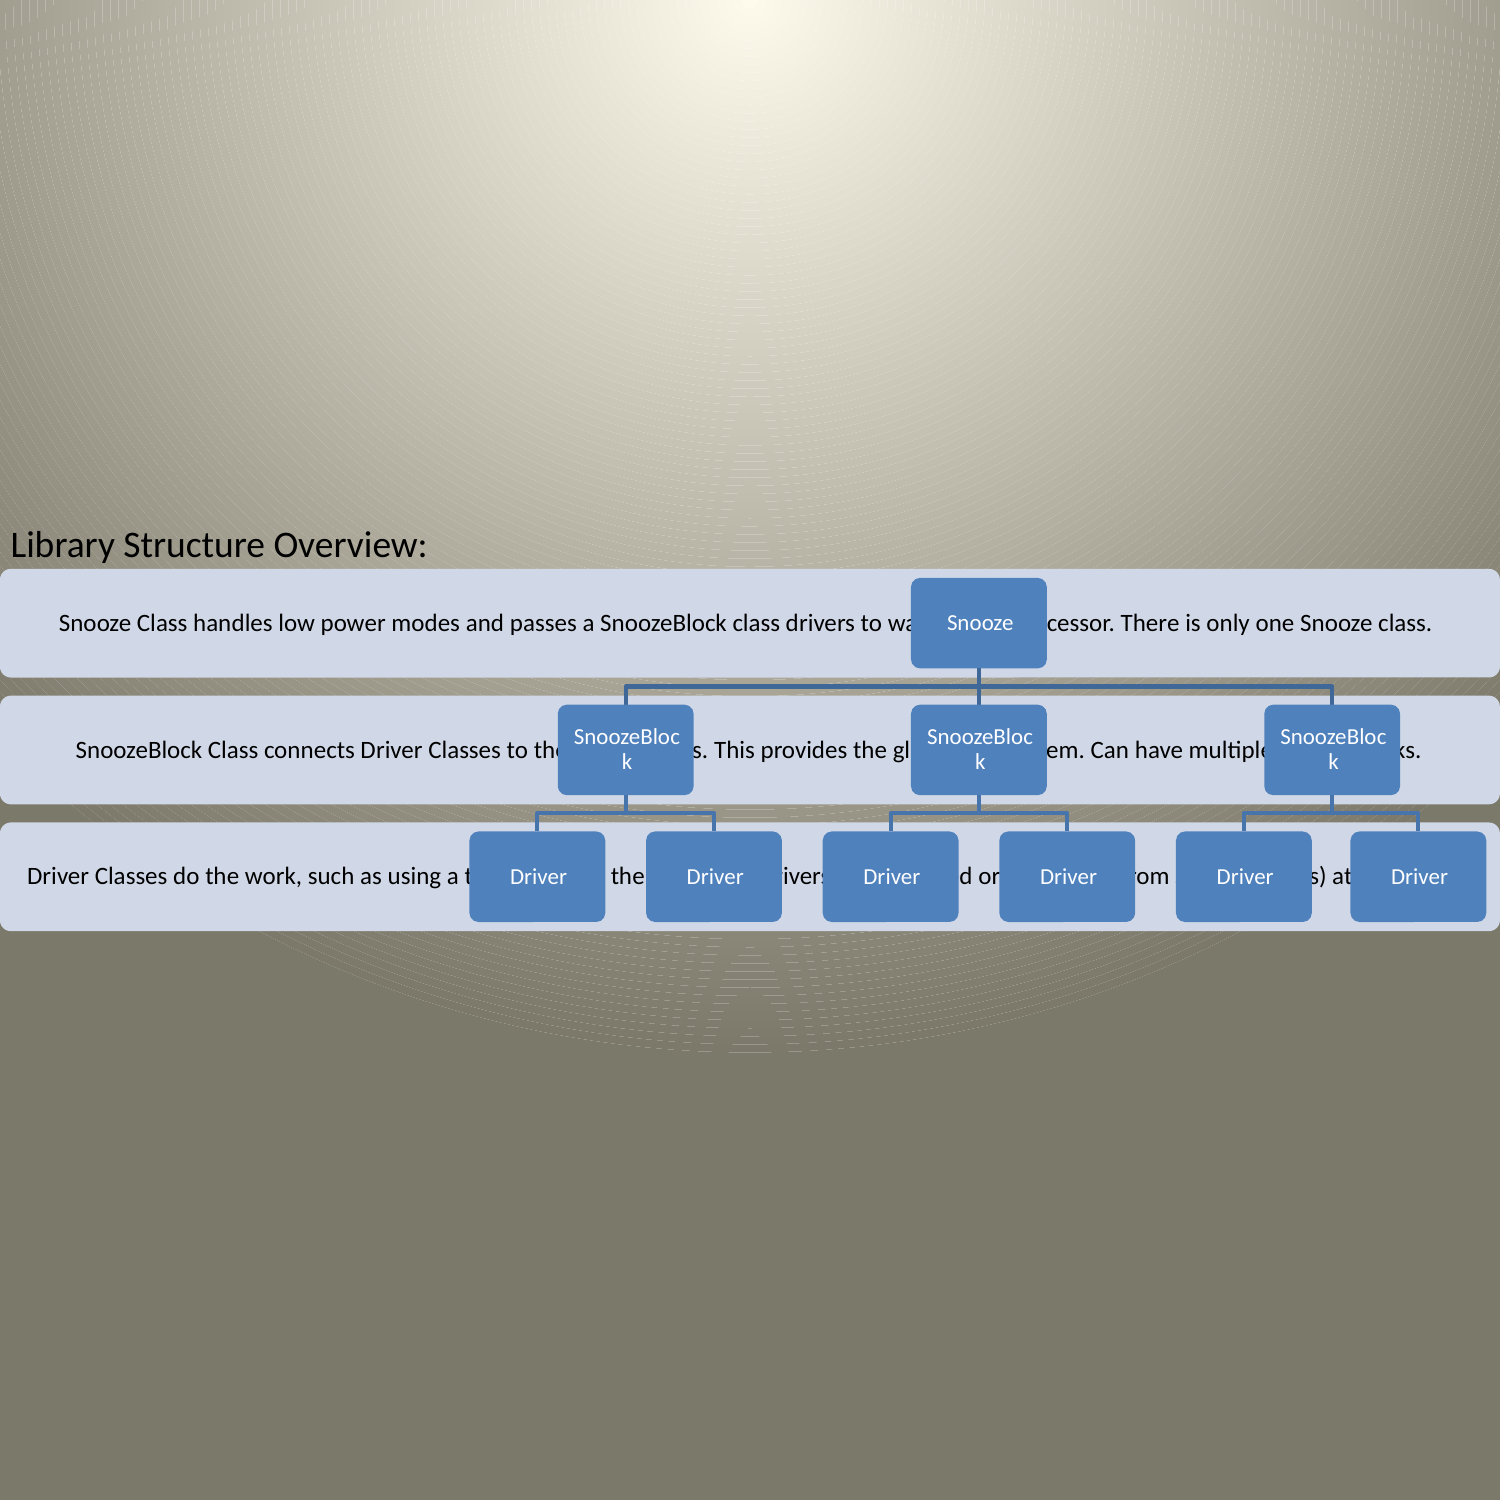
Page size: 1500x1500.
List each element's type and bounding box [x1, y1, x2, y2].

text_box [0, 0, 1500, 1500]
